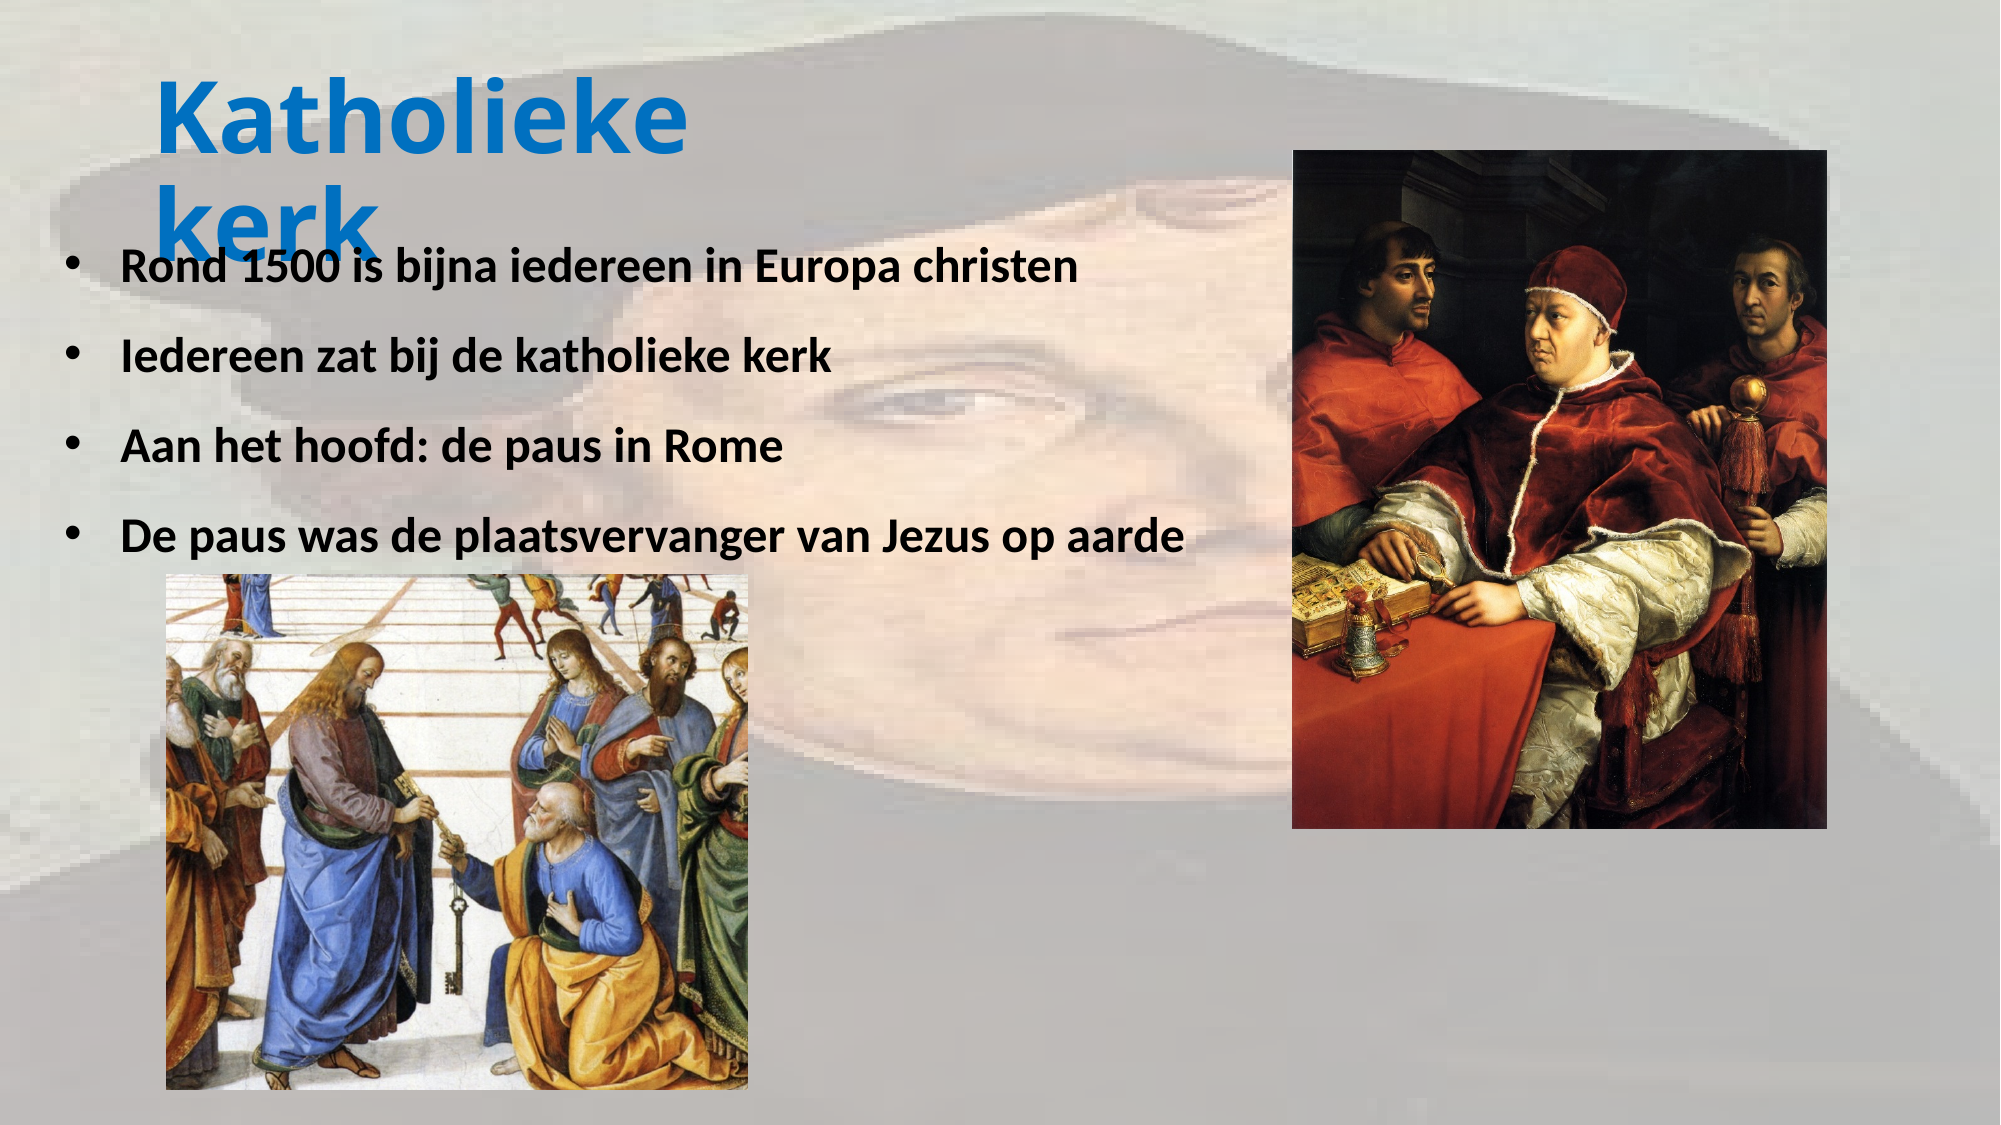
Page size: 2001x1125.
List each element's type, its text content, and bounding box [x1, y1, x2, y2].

picture [166, 574, 748, 1090]
picture [1292, 150, 1827, 829]
text_box Rond 1500 is bijna iedereen in Europa christen Iedereen zat bij de katholieke kerk Aan het hoofd: de paus in Rome De paus was de plaatsvervanger van Jezus op aarde [49, 195, 1231, 571]
text_box Katholieke kerk [137, 59, 902, 195]
